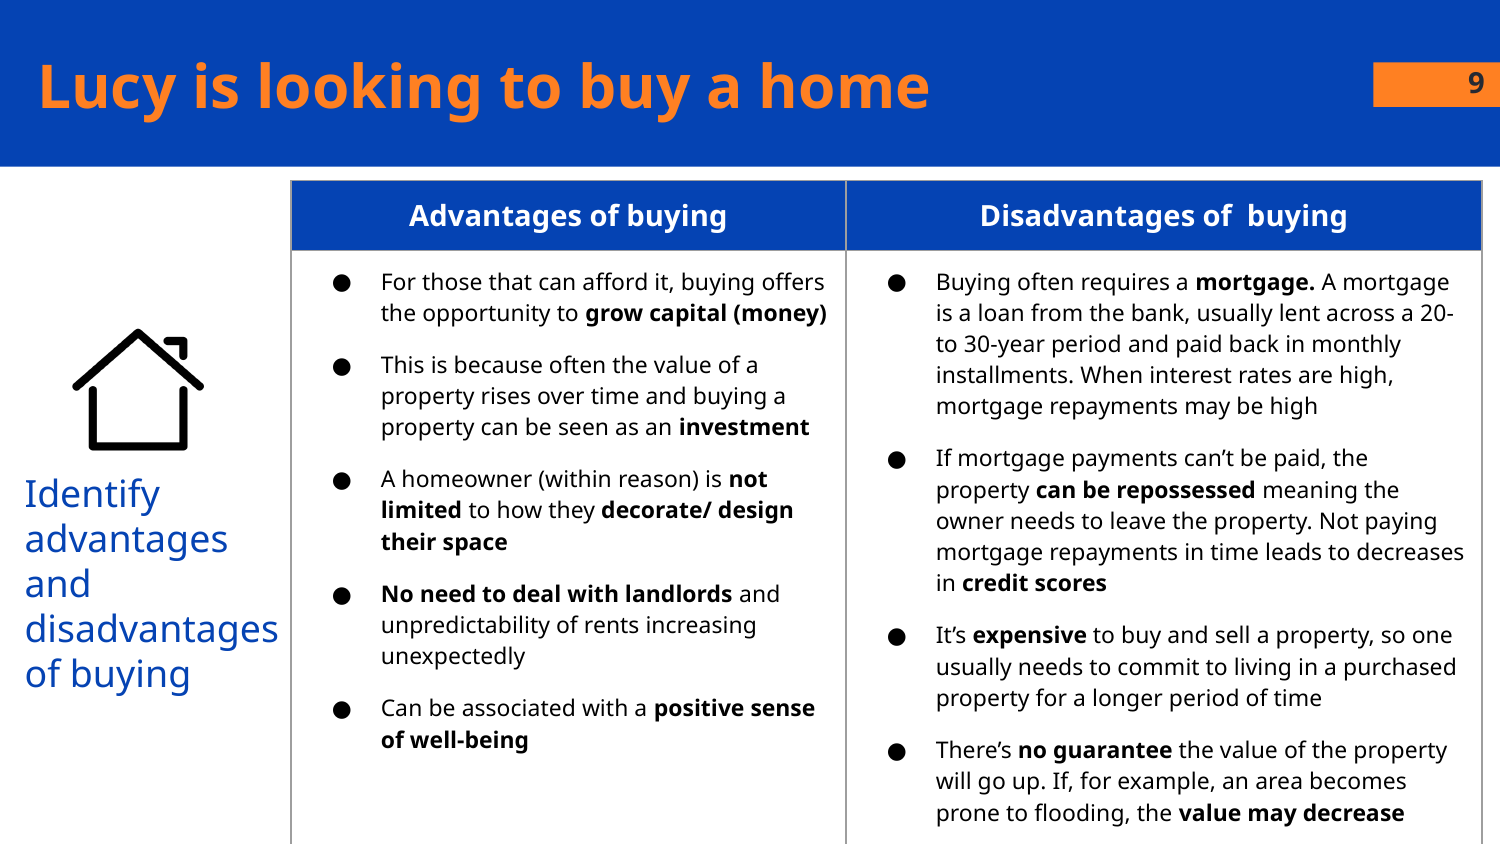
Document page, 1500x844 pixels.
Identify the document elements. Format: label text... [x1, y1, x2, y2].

table_header Disadvantages of buying [847, 181, 1481, 250]
table_header Advantages of buying [292, 181, 845, 250]
table_cell Buying often requires a mortgage. A mortgage is a loan from the bank, usually lent across a 20- to 30-year period and paid back in monthly installments. When interest rates are high, mortgage repayments may be high If mortgage payments can’t be paid, the property can be repossessed meaning the owner needs to leave the property. Not paying mortgage repayments in time leads to decreases in credit scores It’s expensive to buy and sell a property, so one usually needs to commit to living in a purchased property for a longer period of time There’s no guarantee the value of the property will go up. If, for example, an area becomes prone to flooding, the value may decrease Costs of repairs and maintenance need be paid by the owner [847, 251, 1481, 844]
table_cell For those that can afford it, buying offers the opportunity to grow capital (money) This is because often the value of a property rises over time and buying a property can be seen as an investment A homeowner (within reason) is not limited to how they decorate/ design their space No need to deal with landlords and unpredictability of rents increasing unexpectedly Can be associated with a positive sense of well-being [292, 251, 845, 844]
picture [21, 273, 255, 507]
slide_number 9 [1429, 49, 1500, 115]
text_box Identify advantages and disadvantages of buying [9, 454, 302, 710]
title Lucy is looking to buy a home [22, 41, 1429, 127]
